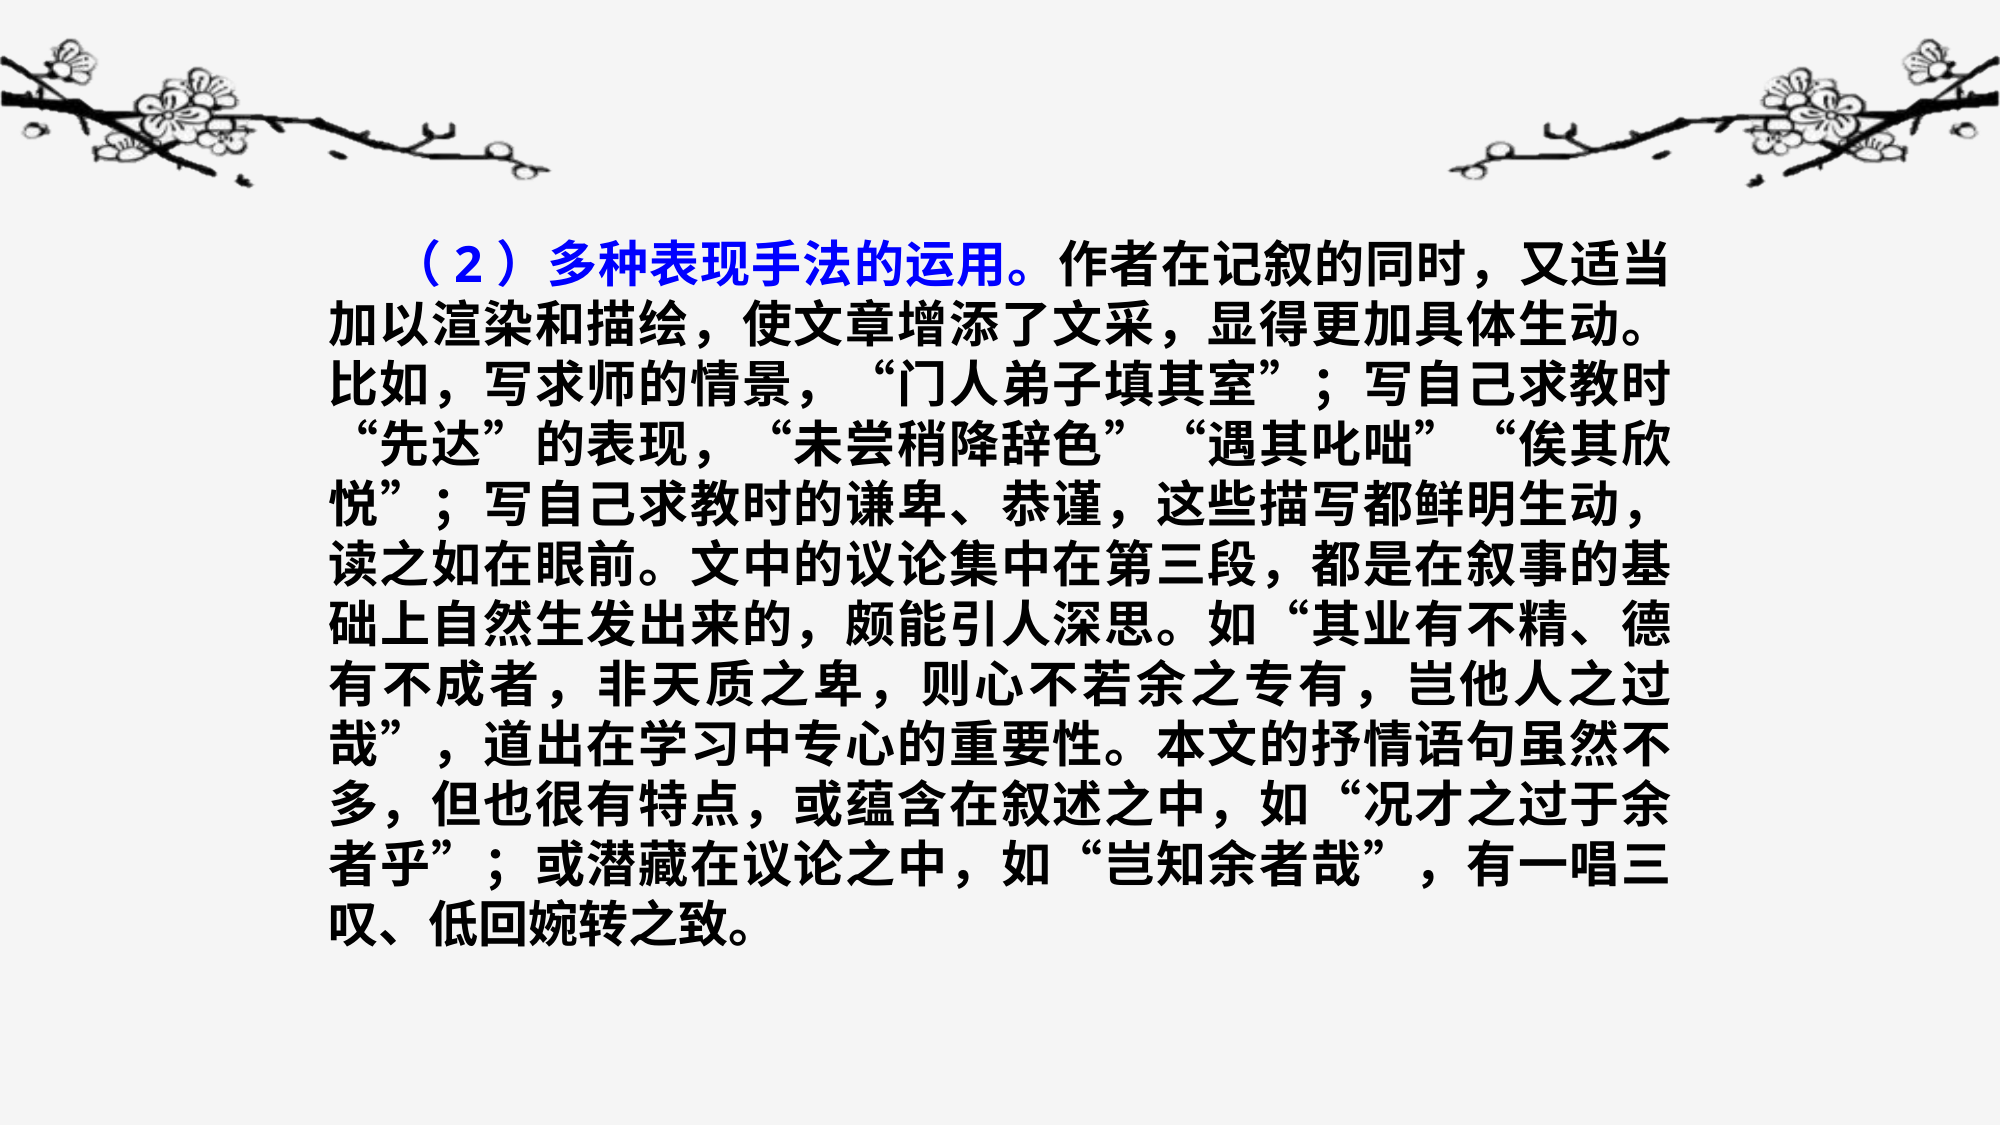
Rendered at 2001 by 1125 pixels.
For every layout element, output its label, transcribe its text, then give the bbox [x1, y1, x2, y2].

text_box （2）多种表现手法的运用。作者在记叙的同时，又适当加以渲染和描绘，使文章增添了文采，显得更加具体生动。比如，写求师的情景，“门人弟子填其室”；写自己求教时“先达”的表现，“未尝稍降辞色”“遇其叱咄”“俟其欣悦”；写自己求教时的谦卑、恭谨，这些描写都鲜明生动，读之如在眼前。文中的议论集中在第三段，都是在叙事的基础上自然生发出来的，颇能引人深思。如“其业有不精、德有不成者，非天质之卑，则心不若余之专有，岂他人之过哉”，道出在学习中专心的重要性。本文的抒情语句虽然不多，但也很有特点，或蕴含在叙述之中，如“况才之过于余者乎”；或潜藏在议论之中，如“岂知余者哉”，有一唱三叹、低回婉转之致。 [313, 224, 1687, 960]
picture [1327, 0, 2000, 310]
picture [0, 0, 673, 310]
